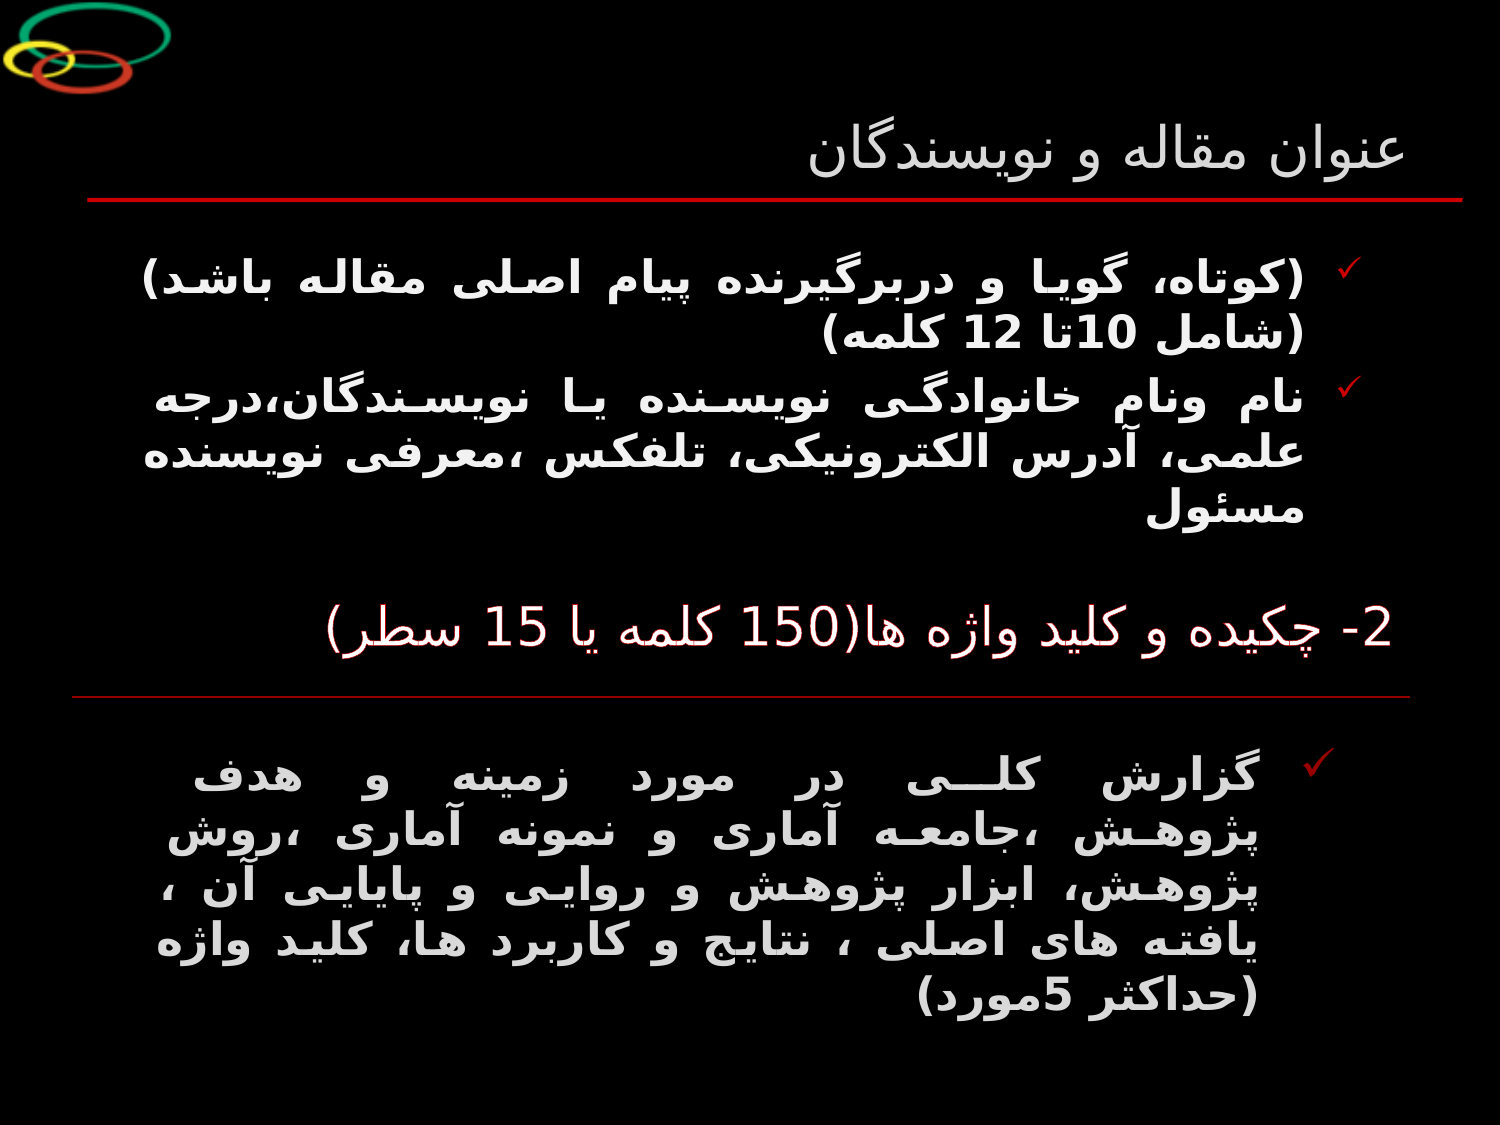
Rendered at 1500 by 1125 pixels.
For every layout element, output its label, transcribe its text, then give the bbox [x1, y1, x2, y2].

text_box گزارش کلی در مورد زمینه و هدف پژوهش ،جامعه آماری و نمونه آماری ،روش پژوهش، ابزار پژوهش و روایی و پایایی آن ، یافته های اصلی ، نتایج و کاربرد ها، کلید واژه (حداکثر 5مورد) [134, 737, 1353, 1010]
text_box عنوان مقاله و نویسندگان [791, 102, 1425, 188]
text_box 2- چکیده و کلید واژه ها(150 کلمه یا 15 سطر) [135, 532, 1410, 664]
picture [0, 0, 175, 98]
text_box (کوتاه، گویا و دربرگیرنده پیام اصلی مقاله باشد)(شامل 10تا 12 کلمه) نام ونام خانوادگی نویسنده یا نویسندگان،درجه علمی، آدرس الکترونیکی، تلفکس ،معرفی نویسنده مسئول [125, 240, 1378, 447]
